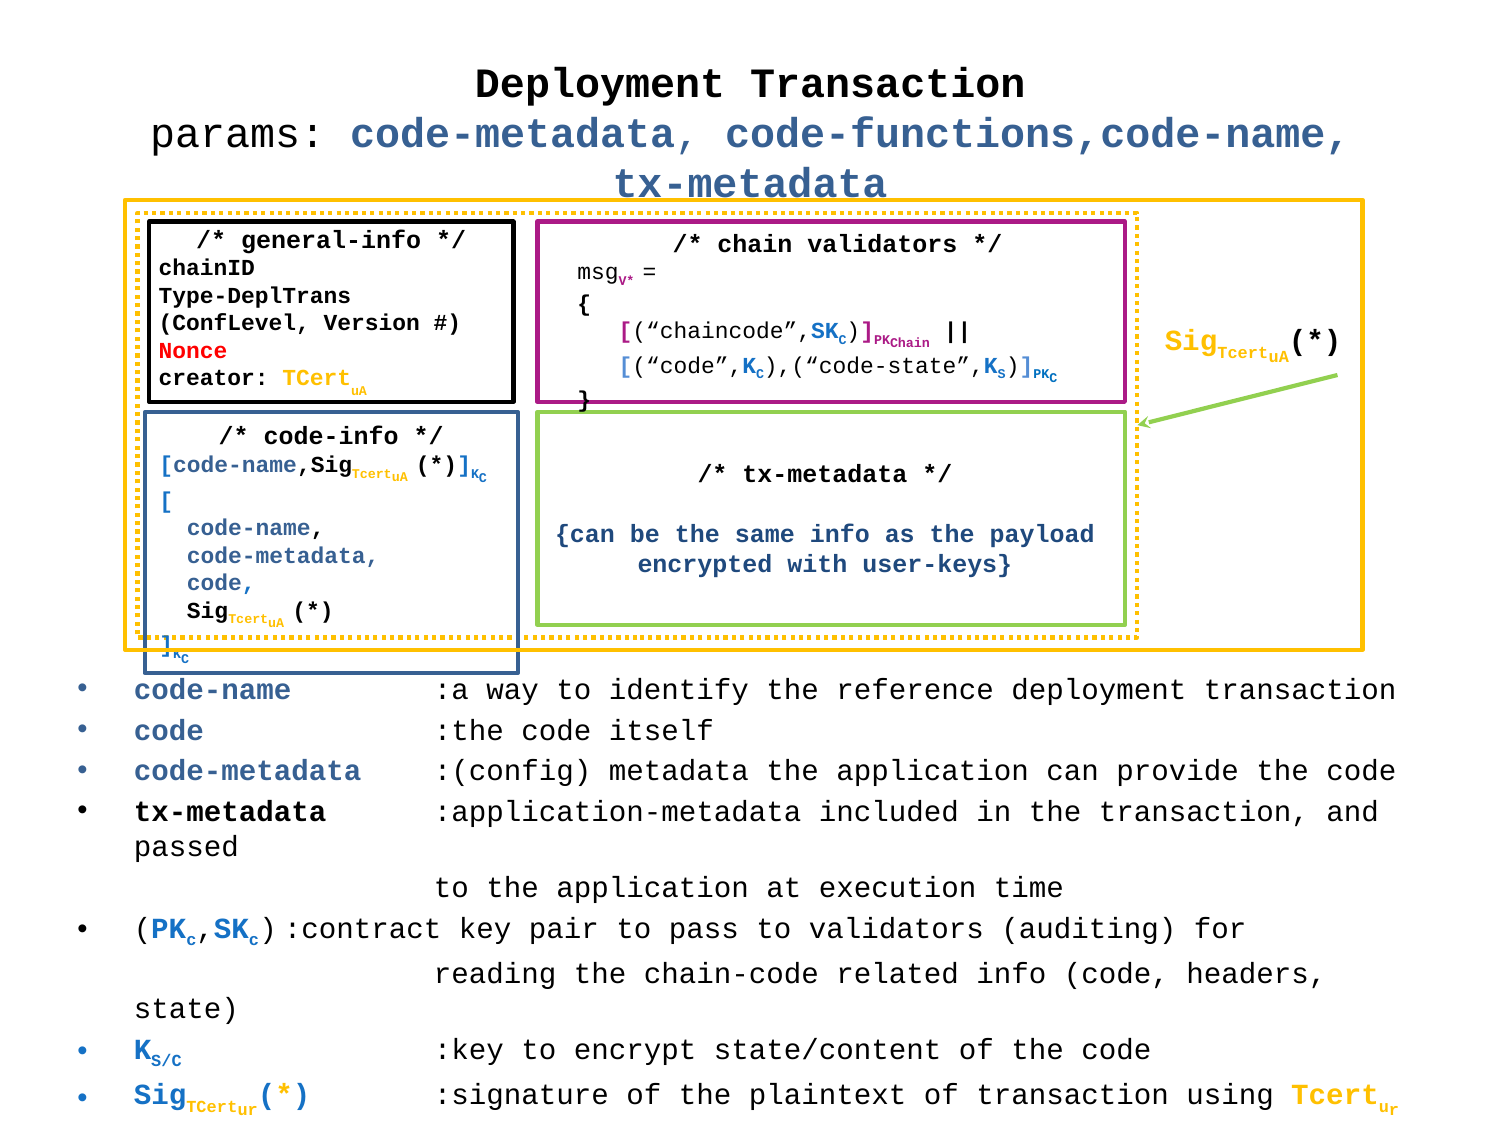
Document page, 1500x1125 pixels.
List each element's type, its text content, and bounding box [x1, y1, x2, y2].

list code-name :a way to identify the reference deployment transaction code :the code itself code-metadata :(config) metadata the application can provide the code tx-metadata :application-metadata included in the transaction, and passed to the application at execution time (PKc,SKc) :contract key pair to pass to validators (auditing) for reading the chain-code related info (code, headers, state) KS/C :key to encrypt state/content of the code SigTCertur(*) :signature of the plaintext of transaction using Tcertur Nonce : (random) number added to avoid replay-attacks [62, 662, 1463, 900]
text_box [1137, 374, 1338, 426]
text_box /* code-info */ [code-name,SigTcertuA (*)]KC [ code-name, code-metadata, code, SigTcertuA (*) ]KC [144, 650, 518, 662]
title Deployment Transaction params: code-metadata, code-functions,code-name, tx-metadata [75, 37, 1425, 225]
text_box [125, 199, 1363, 650]
text_box SigTcertuA(*) [1149, 314, 1400, 373]
